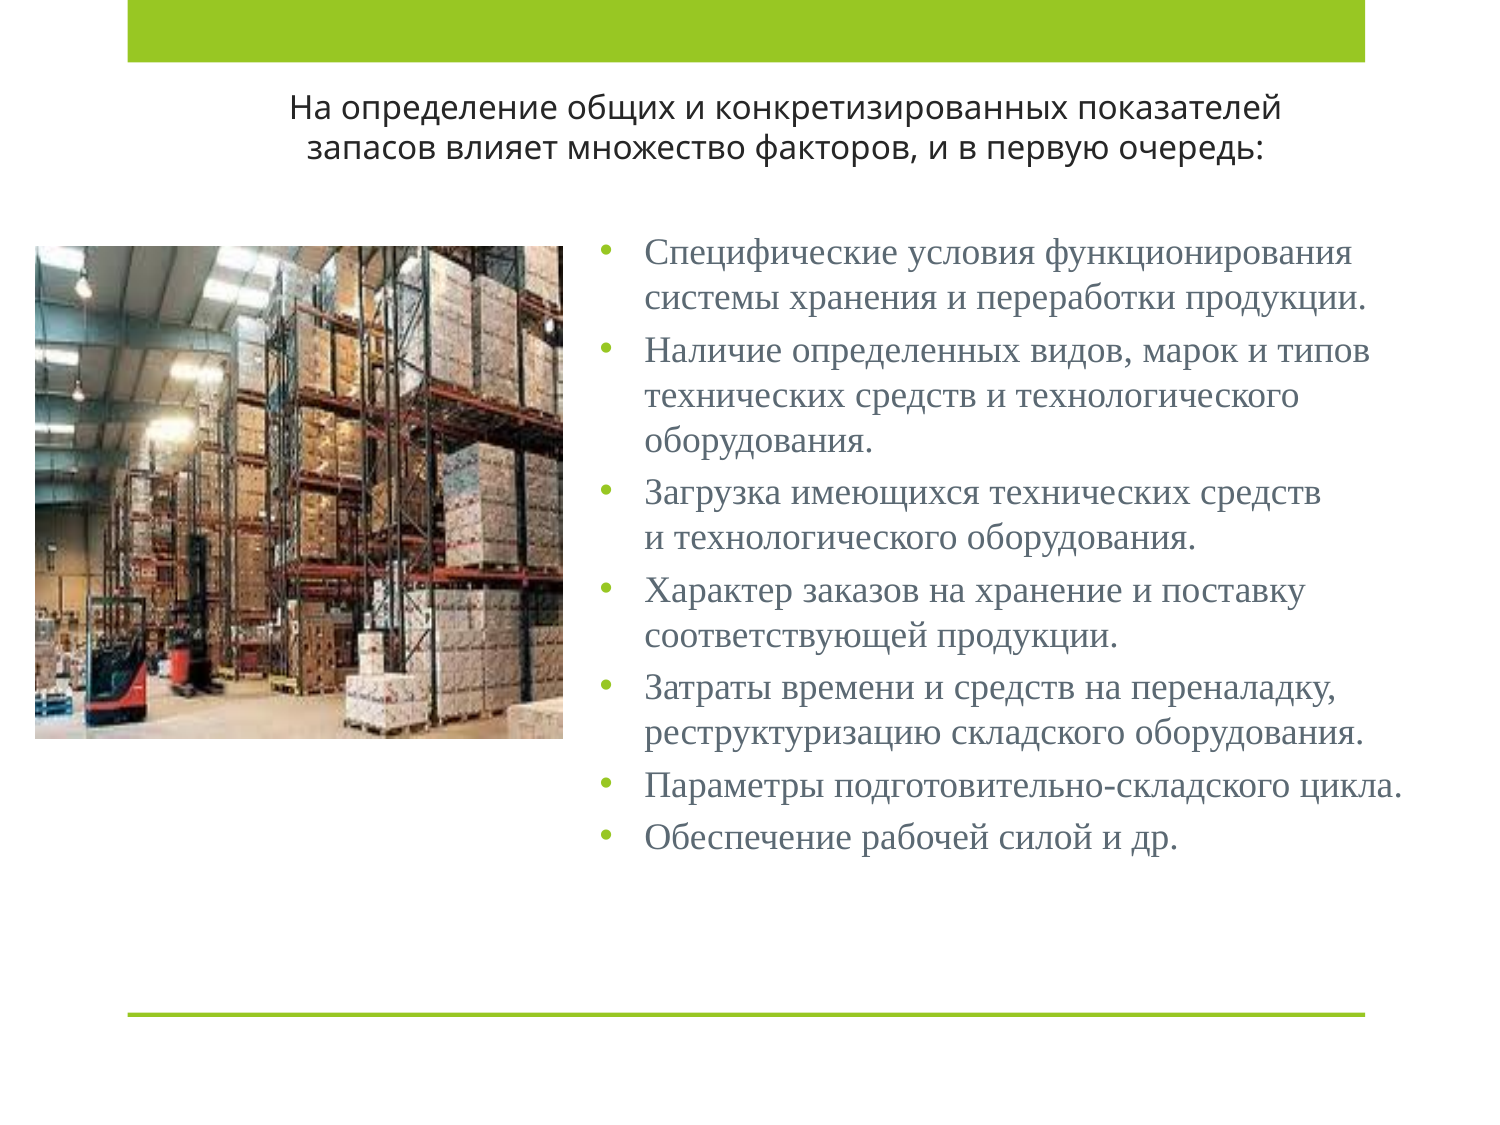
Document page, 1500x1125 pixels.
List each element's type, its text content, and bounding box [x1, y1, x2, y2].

title На определение общих и конкретизированных показателей запасов влияет множество факторов, и в первую очередь: [229, 54, 1343, 174]
list Специфические условия функционирования системы хранения и переработки продукции. Наличие определенных видов, марок и типов технических средств и технологического оборудования. Загрузка имеющихся технических средств и технологического оборудования. Характер заказов на хранение и поставку соответствующей продукции. Затраты времени и средств на переналадку, реструктуризацию складского оборудования. Параметры подготовительно-складского цикла. Обеспечение рабочей силой и др. [584, 314, 1421, 823]
picture [34, 245, 564, 739]
